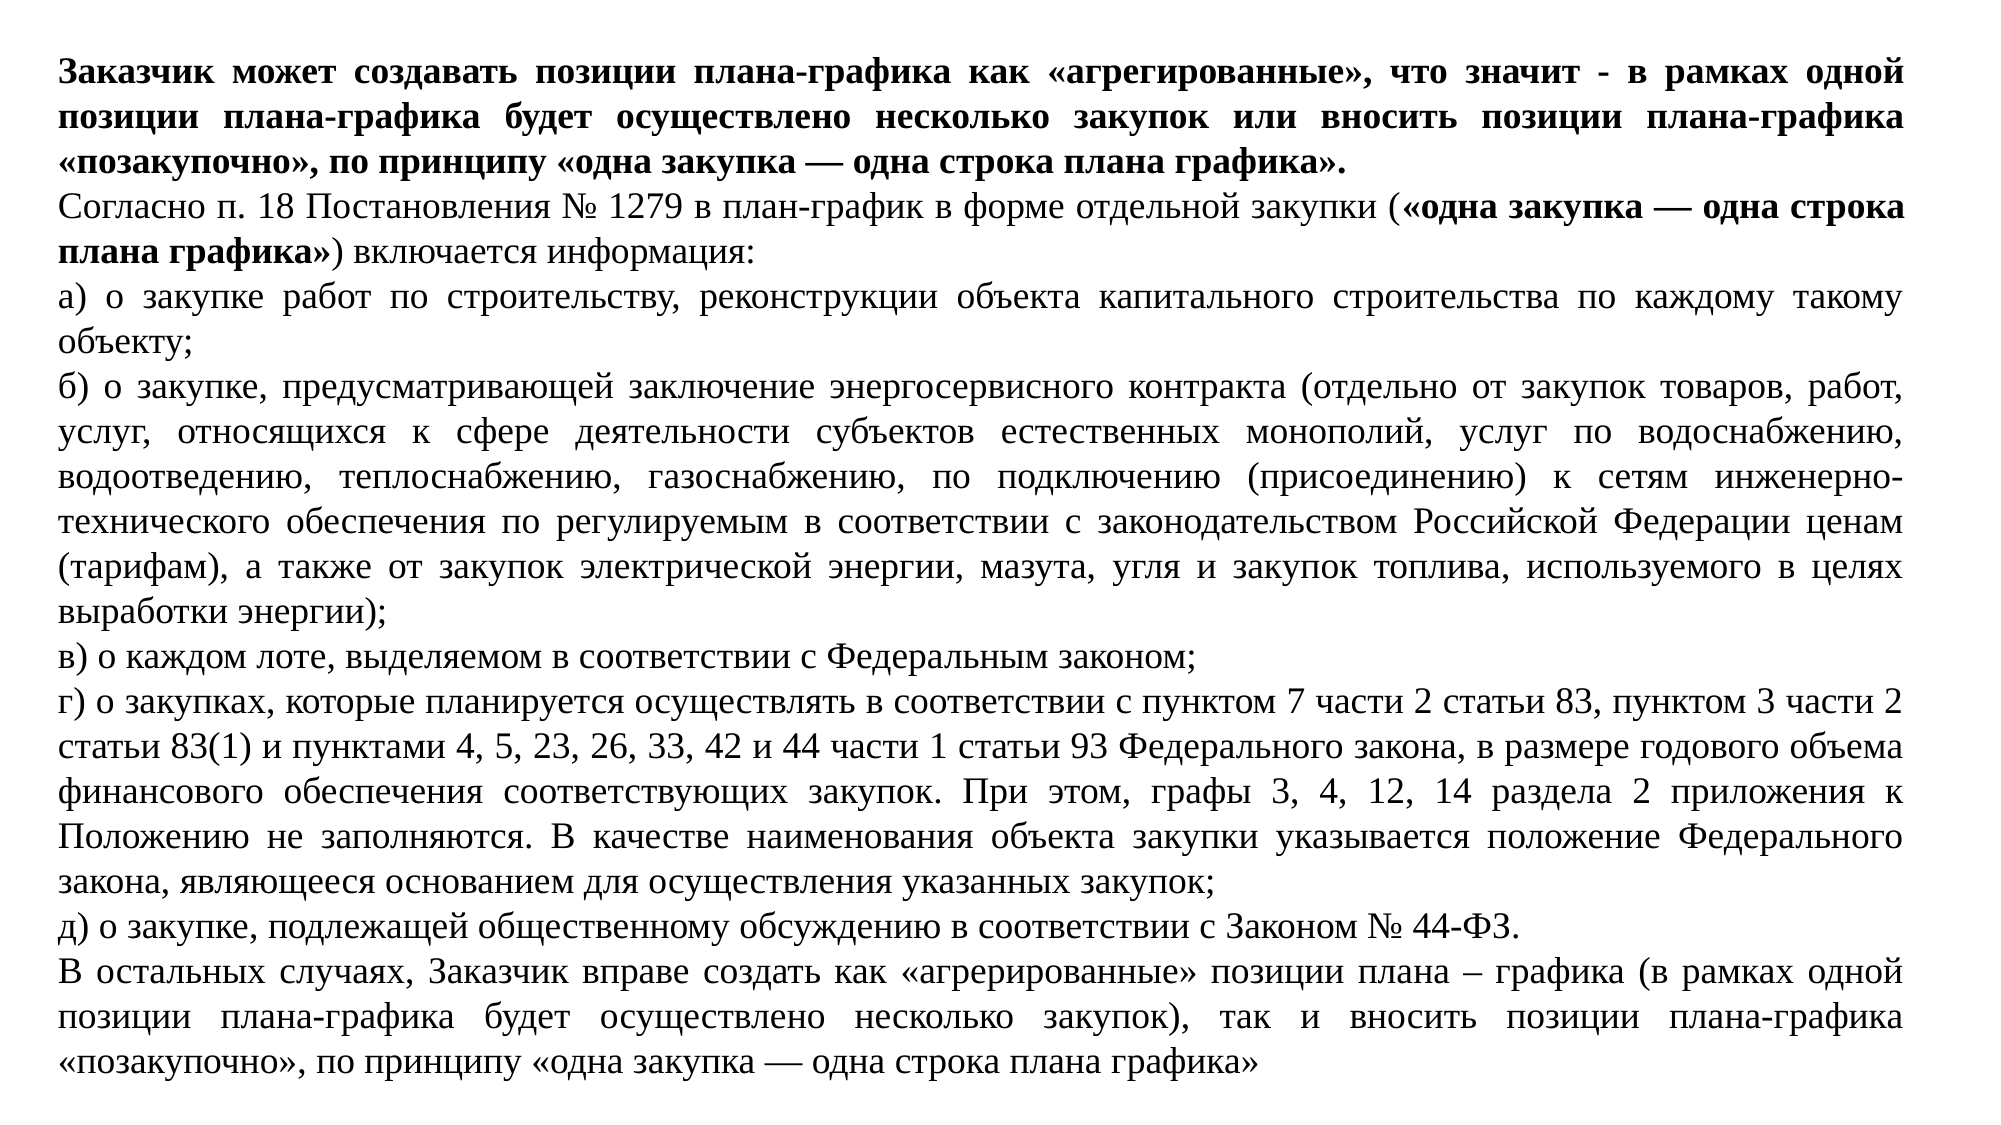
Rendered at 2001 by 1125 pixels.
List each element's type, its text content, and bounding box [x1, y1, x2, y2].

text_box Заказчик может создавать позиции плана-графика как «агрегированные», что значит - в рамках одной позиции плана-графика будет осуществлено несколько закупок или вносить позиции плана-графика «позакупочно», по принципу «одна закупка — одна строка плана графика». Согласно п. 18 Постановления № 1279 в план-график в форме отдельной закупки («одна закупка — одна строка плана графика») включается информация: а) о закупке работ по строительству, реконструкции объекта капитального строительства по каждому такому объекту; б) о закупке, предусматривающей заключение энергосервисного контракта (отдельно от закупок товаров, работ, услуг, относящихся к сфере деятельности субъектов естественных монополий, услуг по водоснабжению, водоотведению, теплоснабжению, газоснабжению, по подключению (присоединению) к сетям инженерно-технического обеспечения по регулируемым в соответствии с законодательством Российской Федерации ценам (тарифам), а также от закупок электрической энергии, мазута, угля и закупок топлива, используемого в целях выработки энергии); в) о каждом лоте, выделяемом в соответствии с Федеральным законом; г) о закупках, которые планируется осуществлять в соответствии с пунктом 7 части 2 статьи 83, пунктом 3 части 2 статьи 83(1) и пунктами 4, 5, 23, 26, 33, 42 и 44 части 1 статьи 93 Федерального закона, в размере годового объема финансового обеспечения соответствующих закупок. При этом, графы 3, 4, 12, 14 раздела 2 приложения к Положению не заполняются. В качестве наименования объекта закупки указывается положение Федерального закона, являющееся основанием для осуществления указанных закупок; д) о закупке, подлежащей общественному обсуждению в соответствии с Законом № 44-ФЗ. В остальных случаях, Заказчик вправе создать как «агрерированные» позиции плана – графика (в рамках одной позиции плана-графика будет осуществлено несколько закупок), так и вносить позиции плана-графика «позакупочно», по принципу «одна закупка — одна строка плана графика» [43, 39, 1921, 1089]
